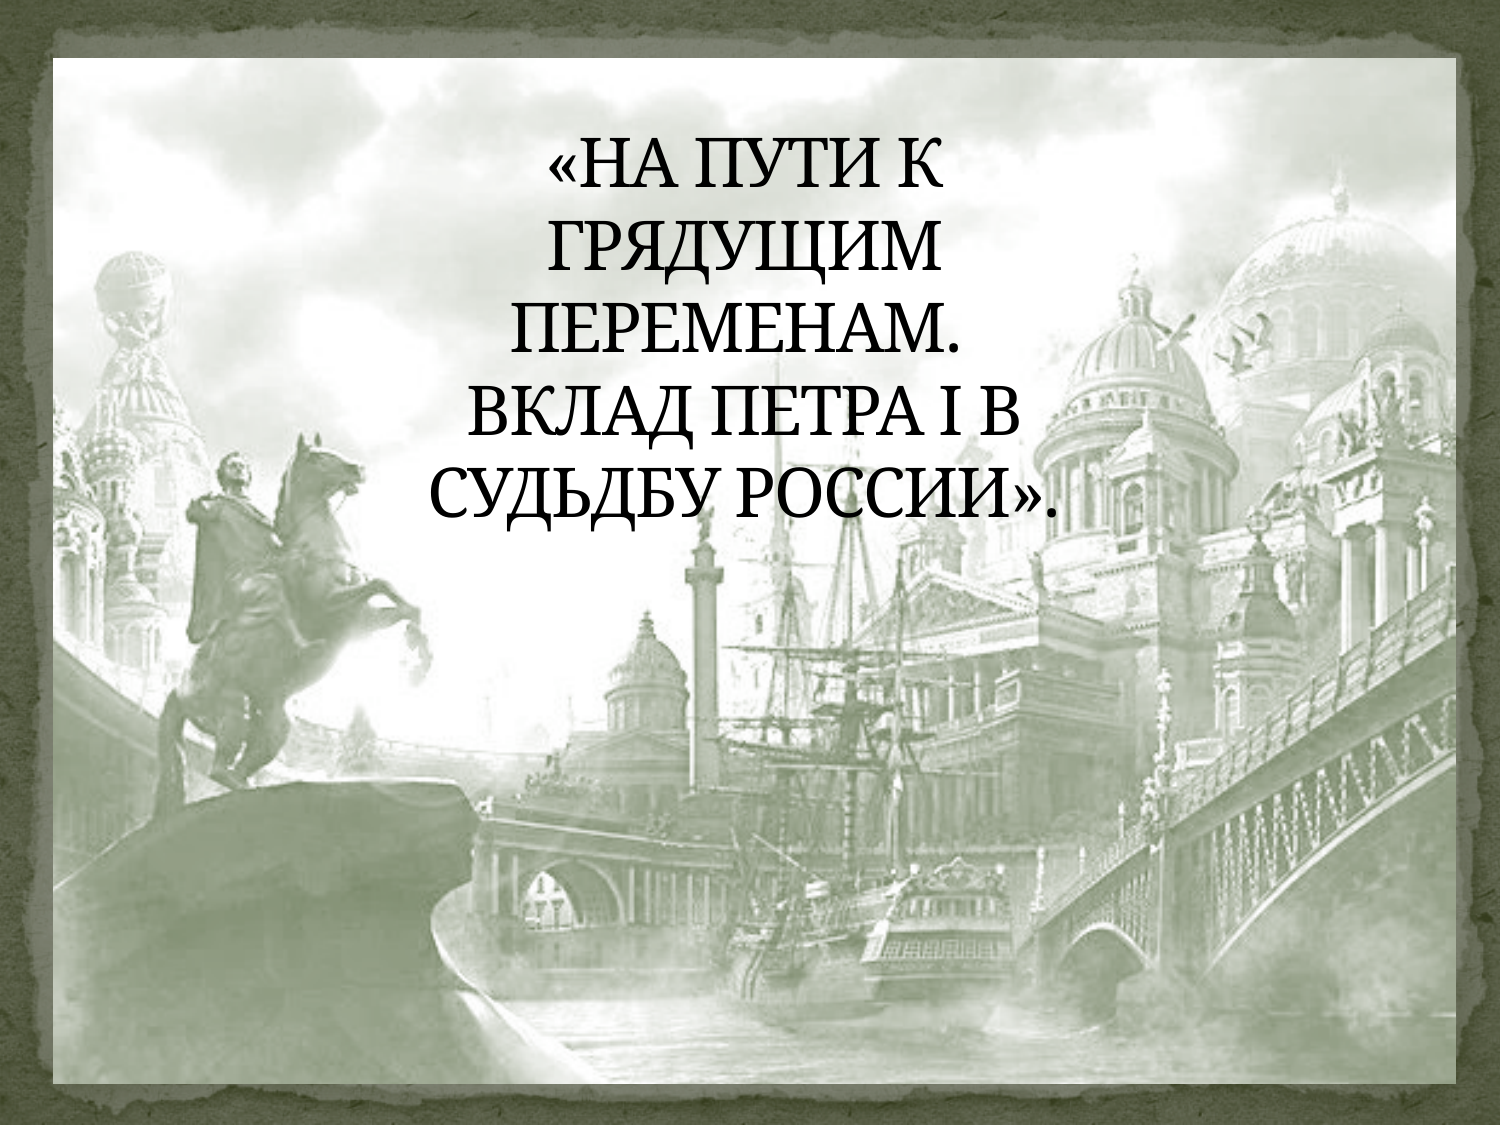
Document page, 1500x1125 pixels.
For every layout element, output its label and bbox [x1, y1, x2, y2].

list [56, 46, 1500, 1081]
